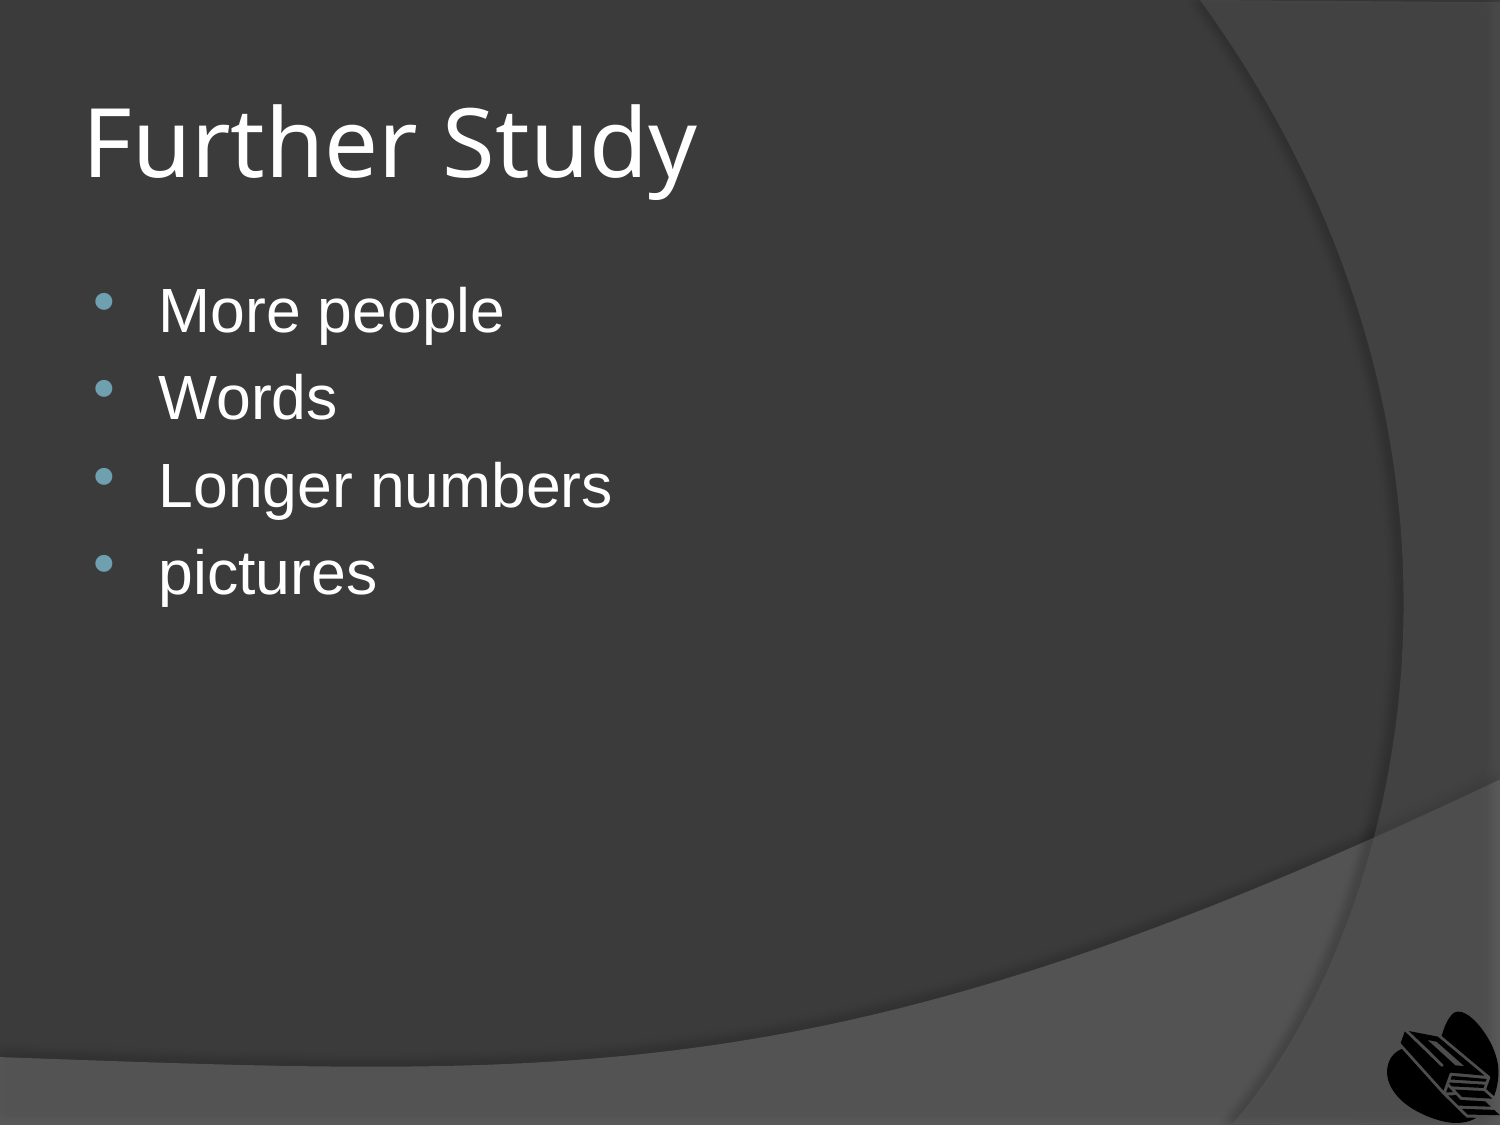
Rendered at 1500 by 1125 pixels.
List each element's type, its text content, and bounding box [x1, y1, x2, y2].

title Further Study [75, 45, 1300, 233]
list More people Words Longer numbers pictures [75, 262, 1300, 1005]
